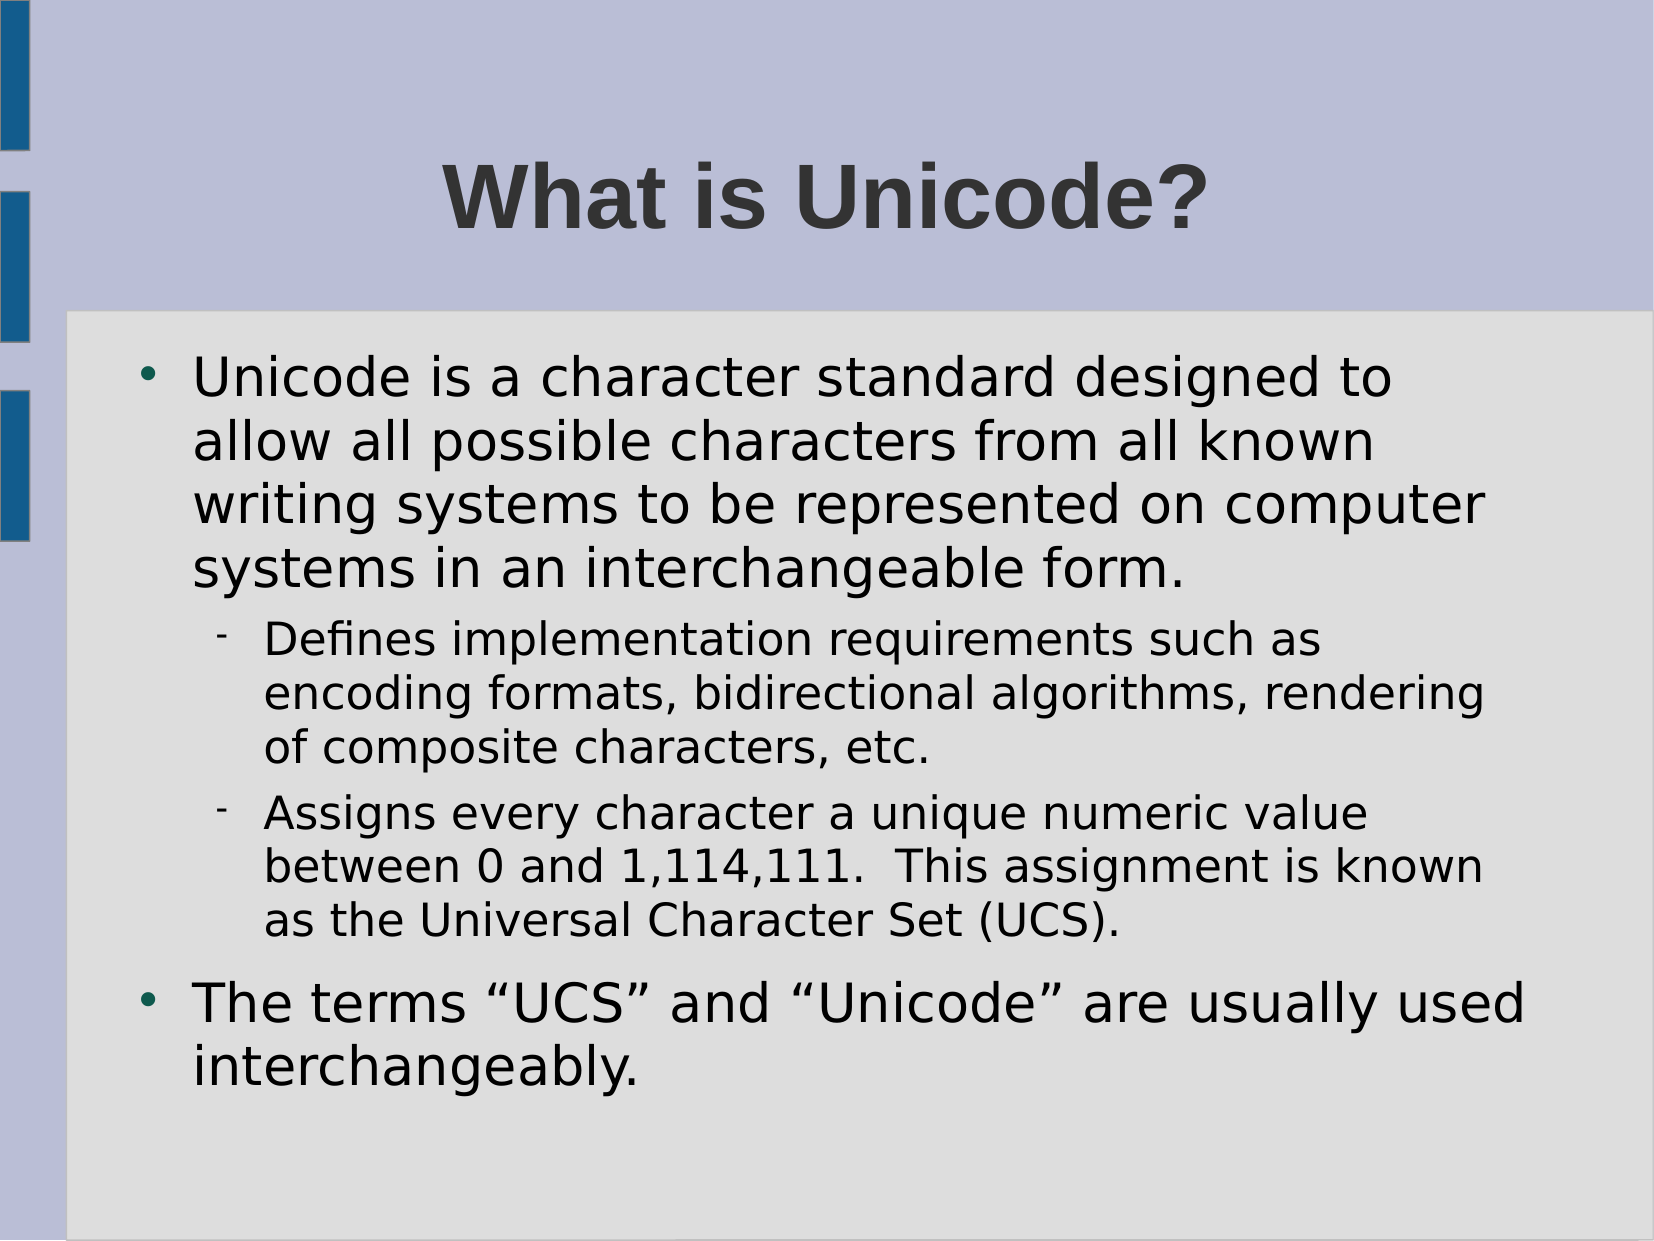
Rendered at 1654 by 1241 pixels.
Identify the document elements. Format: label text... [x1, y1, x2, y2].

list Unicode is a character standard designed to allow all possible characters from all known writing systems to be represented on computer systems in an interchangeable form. Defines implementation requirements such as encoding formats, bidirectional algorithms, rendering of composite characters, etc. Assigns every character a unique numeric value between 0 and 1,114,111. This assignment is known as the Universal Character Set (UCS). The terms “UCS” and “Unicode” are usually used interchangeably. [121, 344, 1534, 1126]
title What is Unicode? [121, 91, 1534, 299]
